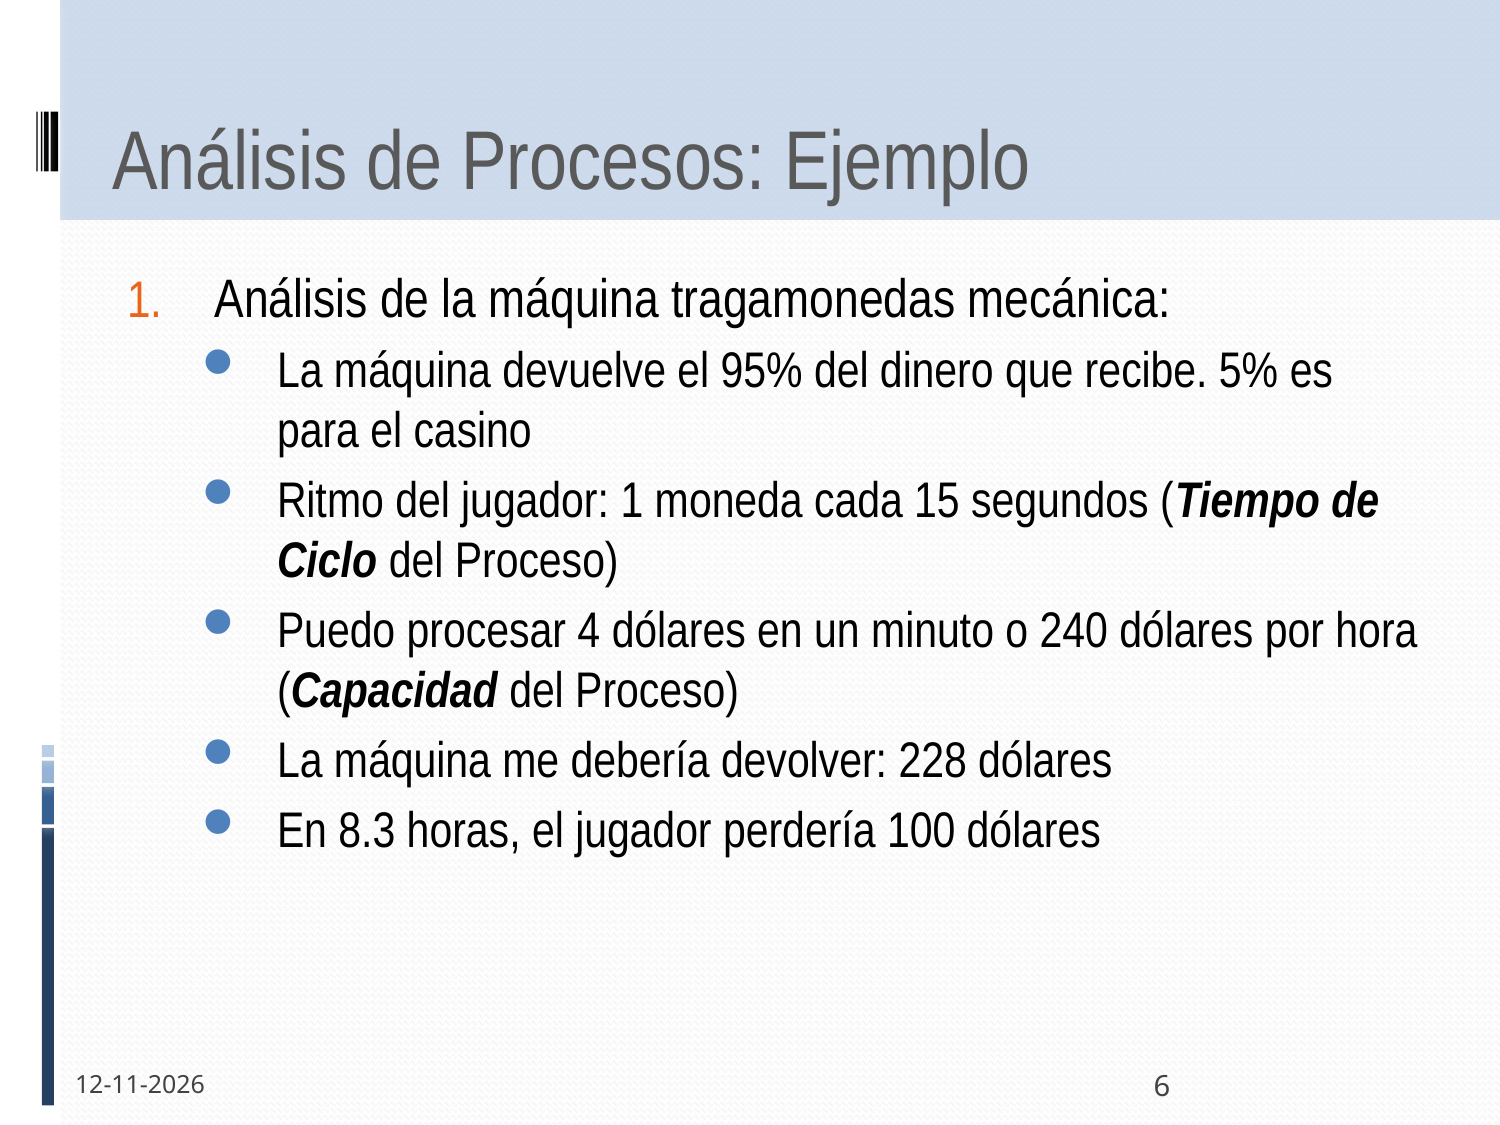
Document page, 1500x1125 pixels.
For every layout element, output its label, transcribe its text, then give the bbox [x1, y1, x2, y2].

list Análisis de la máquina tragamonedas mecánica: La máquina devuelve el 95% del dinero que recibe. 5% es para el casino Ritmo del jugador: 1 moneda cada 15 segundos (Tiempo de Ciclo del Proceso) Puedo procesar 4 dólares en un minuto o 240 dólares por hora (Capacidad del Proceso) La máquina me debería devolver: 228 dólares En 8.3 horas, el jugador perdería 100 dólares [111, 255, 1436, 1038]
title Análisis de Procesos: Ejemplo [111, 18, 1436, 207]
slide_number 6 [1045, 1046, 1171, 1107]
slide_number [75, 1042, 243, 1103]
